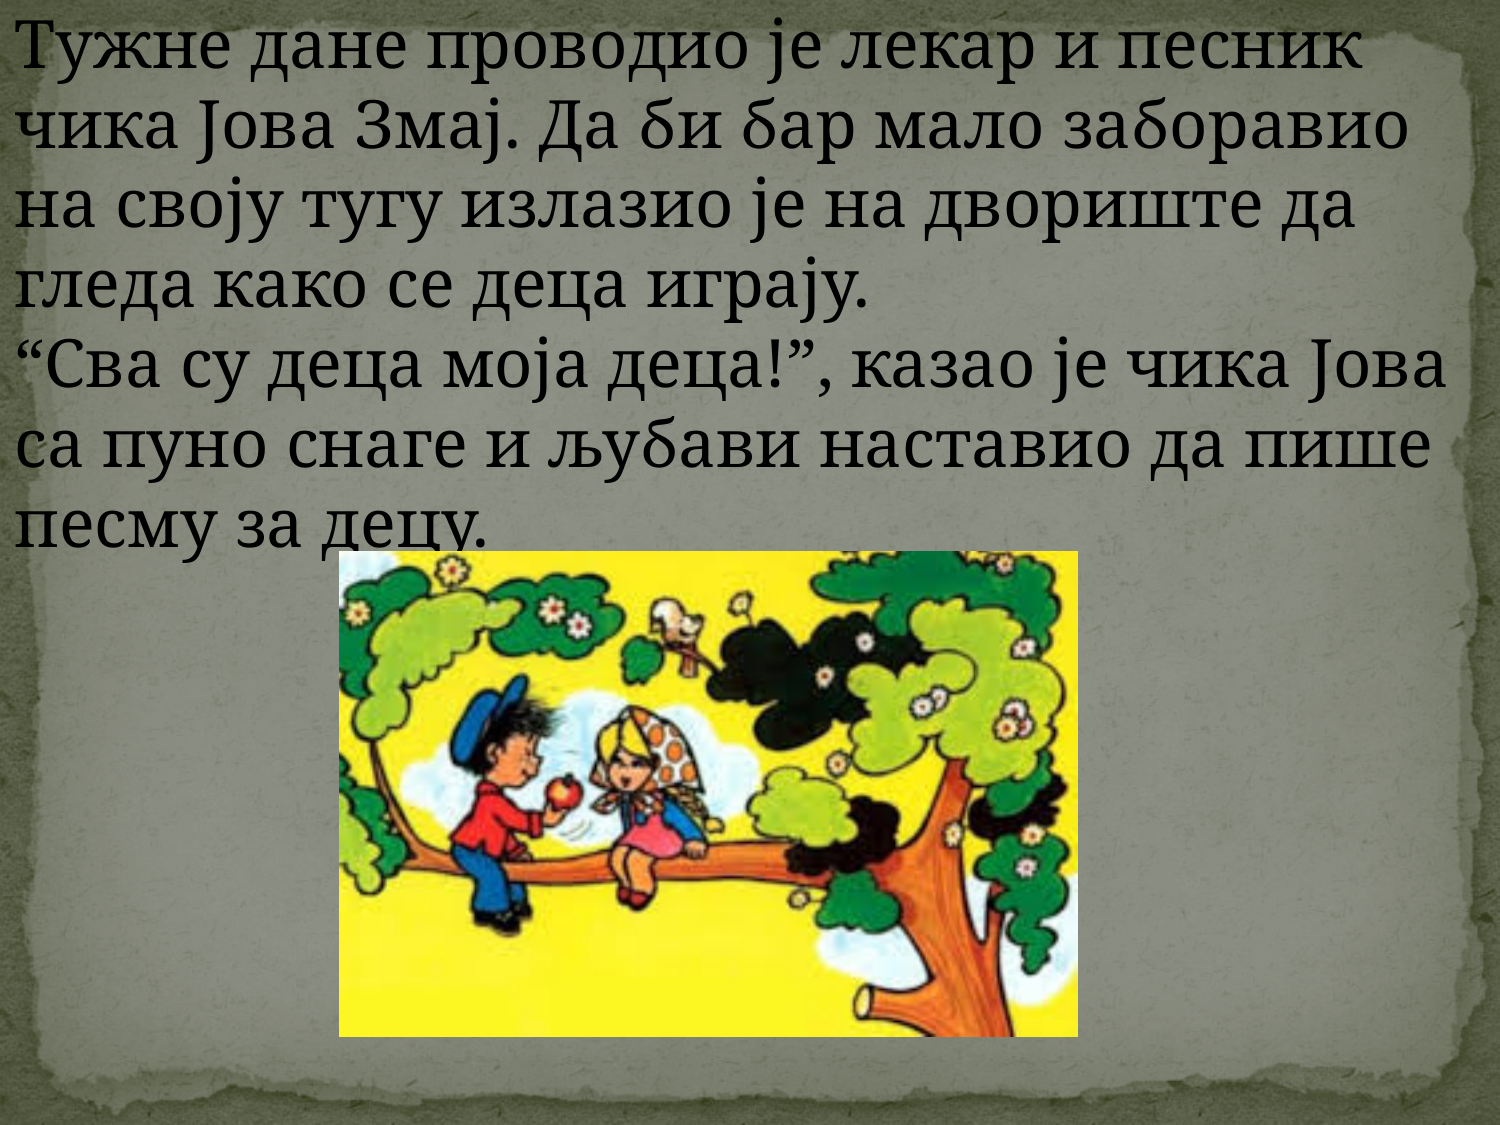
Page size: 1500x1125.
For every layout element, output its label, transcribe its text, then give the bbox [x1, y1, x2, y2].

picture [0, 551, 1500, 1125]
text_box Тужне дане проводио је лекар и песник чика Јова Змај. Да би бар мало заборавио на своју тугу излазио је на двориште да гледа како се деца играју. “Сва су деца моја деца!”, казао је чика Јова са пуно снаге и љубави наставио да пише песму за децу. [0, 0, 1500, 569]
